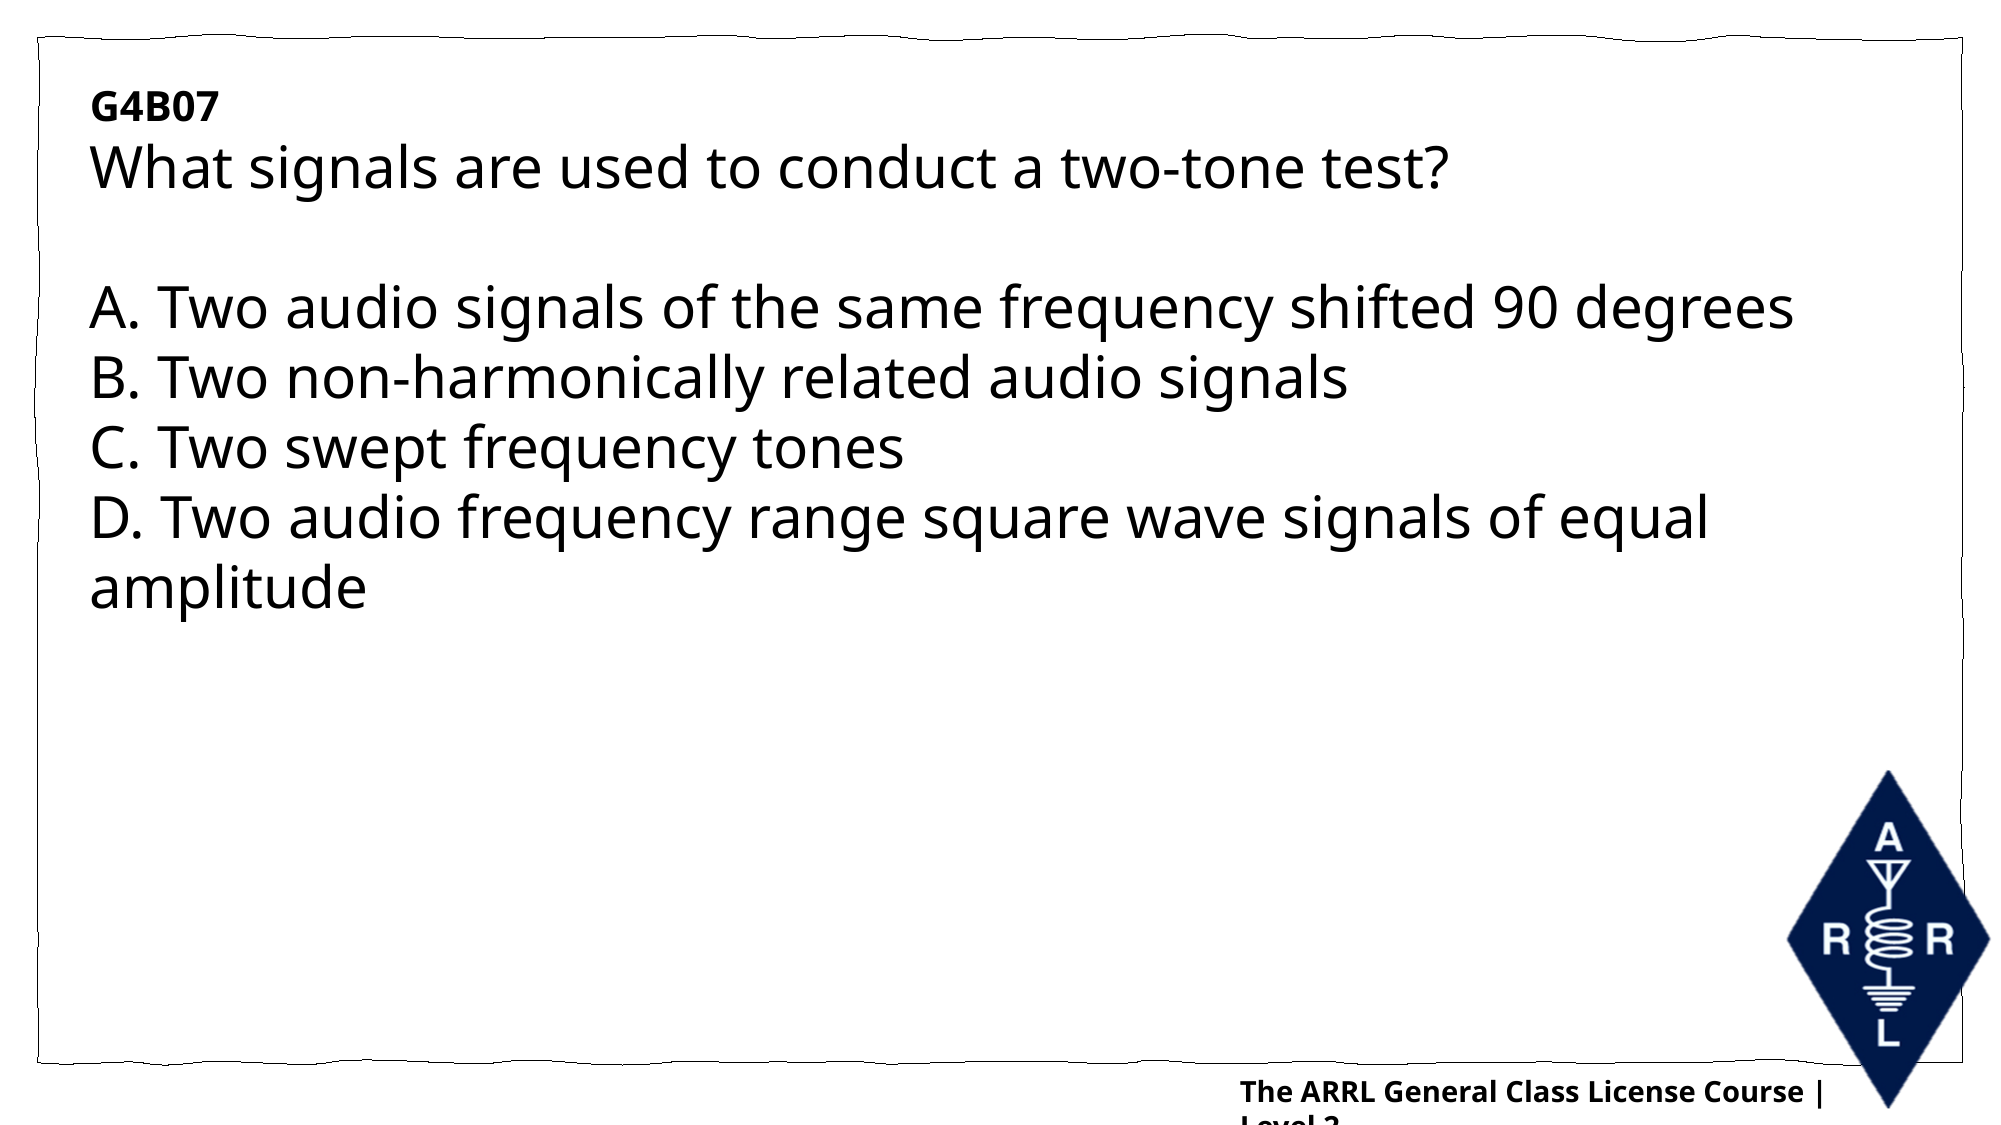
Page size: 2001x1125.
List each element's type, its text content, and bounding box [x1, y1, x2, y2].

text_box G4B07 What signals are used to conduct a two-tone test? A. Two audio signals of the same frequency shifted 90 degrees B. Two non-harmonically related audio signals C. Two swept frequency tones D. Two audio frequency range square wave signals of equal amplitude [75, 72, 1850, 628]
picture [1773, 752, 1999, 1125]
